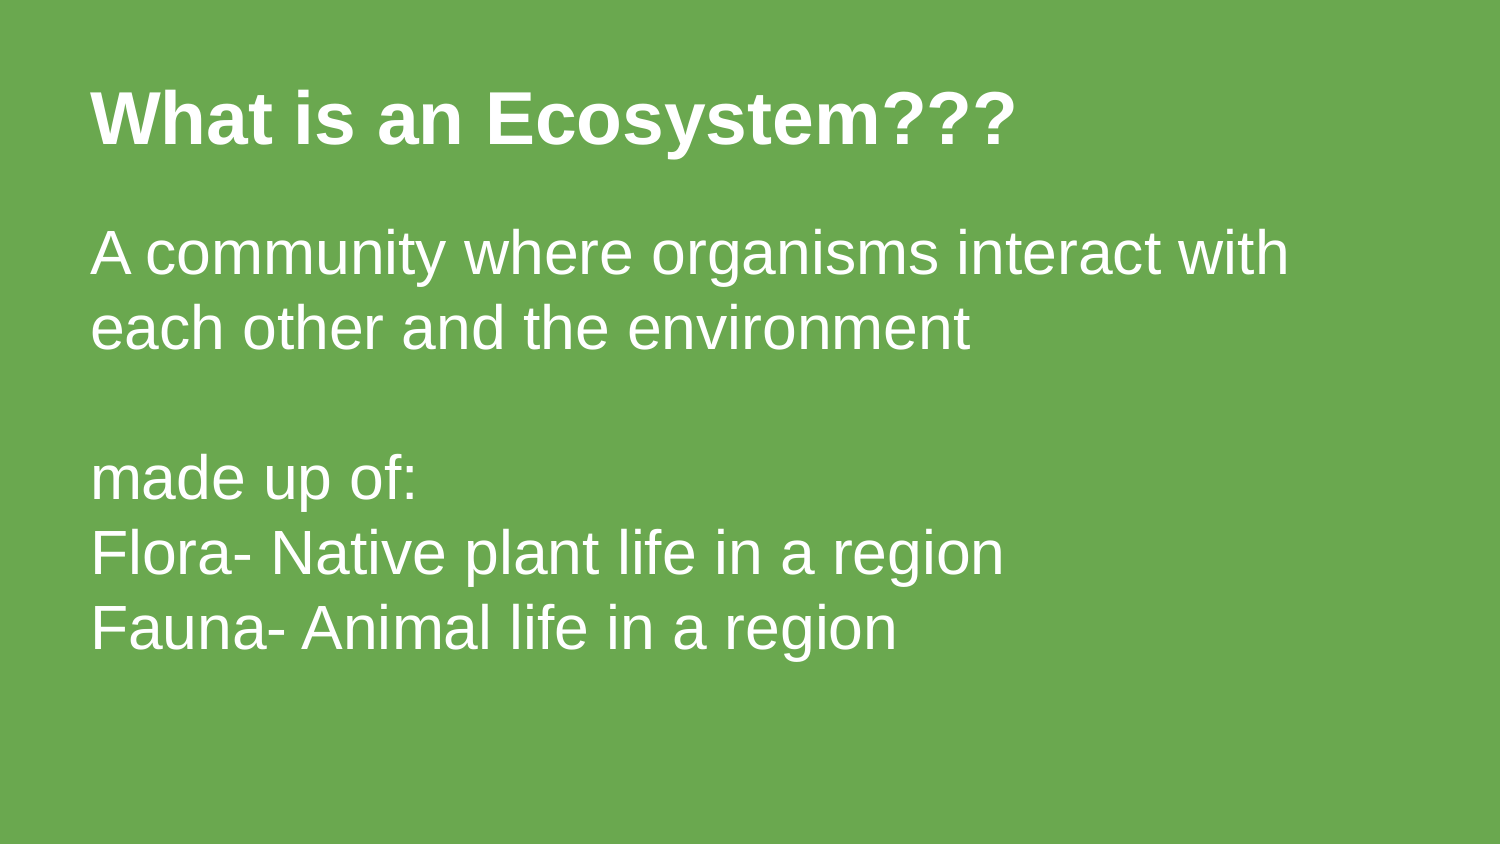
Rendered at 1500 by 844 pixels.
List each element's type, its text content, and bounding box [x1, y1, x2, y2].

title What is an Ecosystem??? [75, 33, 1425, 175]
list A community where organisms interact with each other and the environment made up of: Flora- Native plant life in a region Fauna- Animal life in a region [75, 196, 1425, 808]
